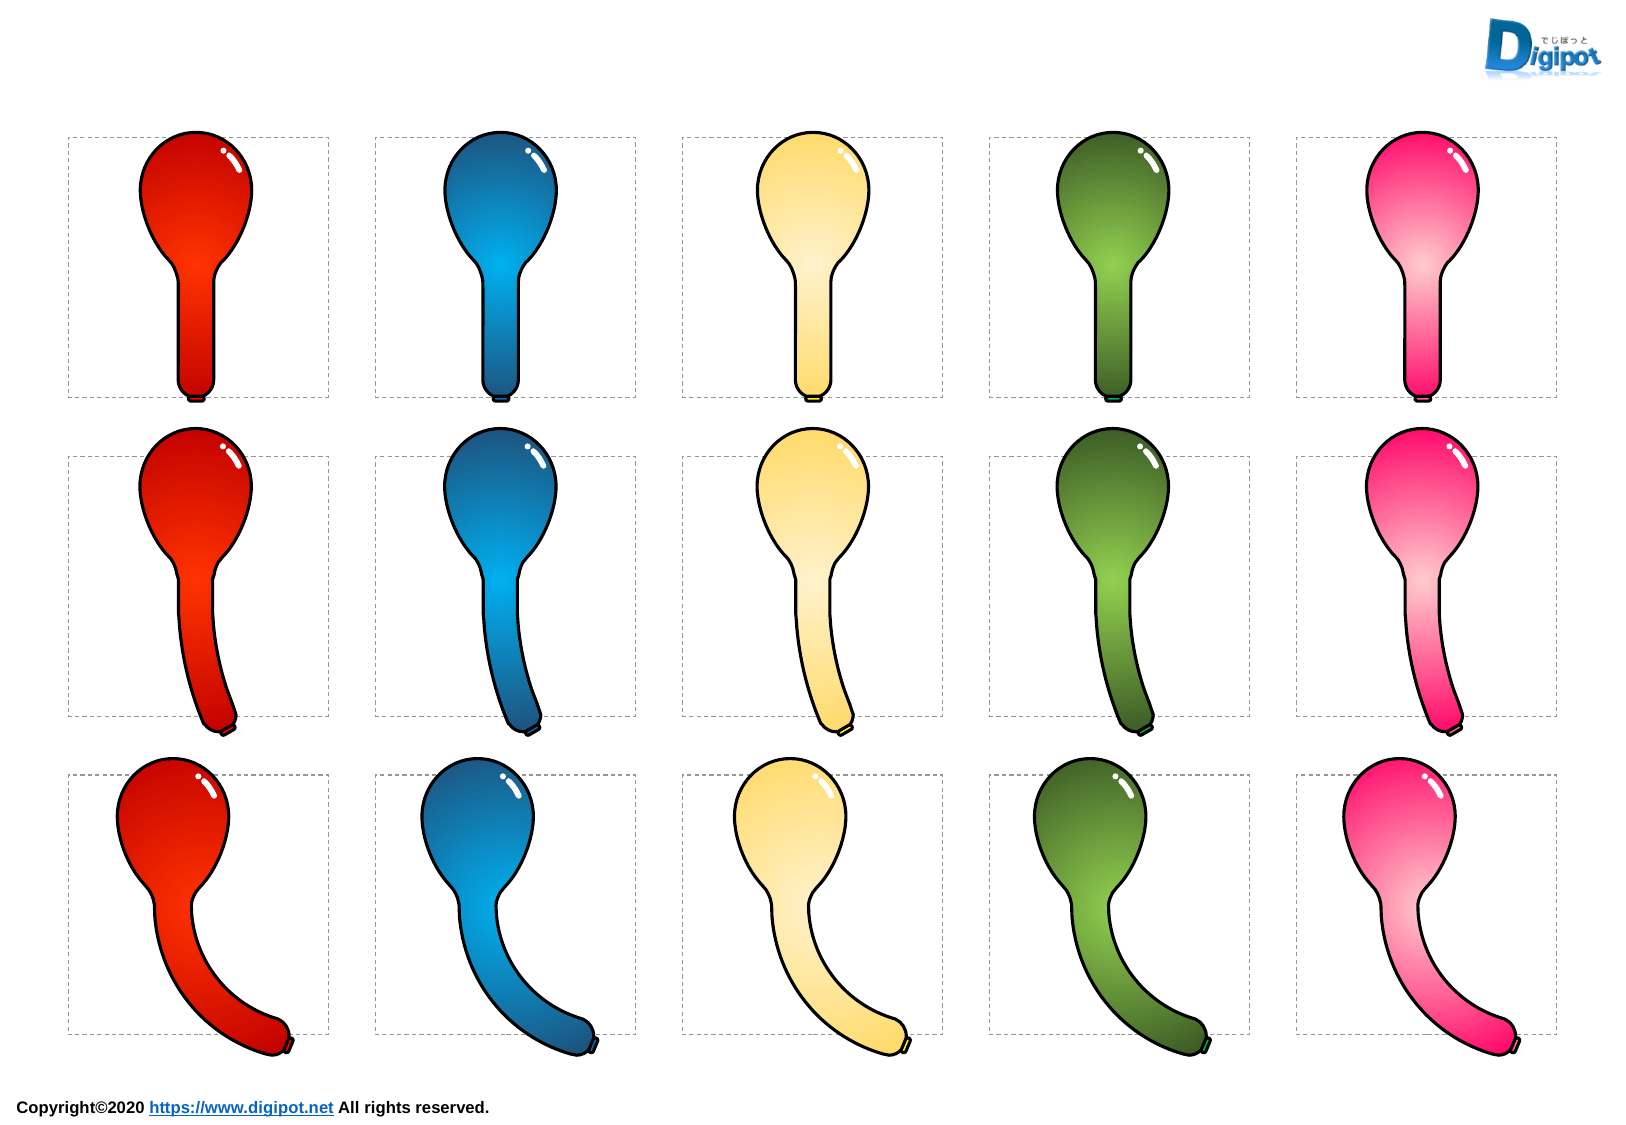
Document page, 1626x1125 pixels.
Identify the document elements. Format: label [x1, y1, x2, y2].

text_box [1057, 428, 1169, 733]
text_box [734, 758, 909, 1056]
text_box [117, 758, 291, 1056]
text_box [1366, 132, 1479, 402]
text_box [1034, 758, 1209, 1056]
text_box [444, 132, 557, 402]
text_box [421, 758, 596, 1056]
text_box [1366, 428, 1478, 733]
text_box [444, 428, 557, 733]
text_box [757, 132, 869, 402]
text_box [1057, 132, 1169, 402]
text_box [1343, 758, 1518, 1056]
picture [1485, 18, 1602, 82]
text_box [757, 428, 869, 733]
text_box [140, 132, 252, 402]
text_box [139, 428, 252, 733]
